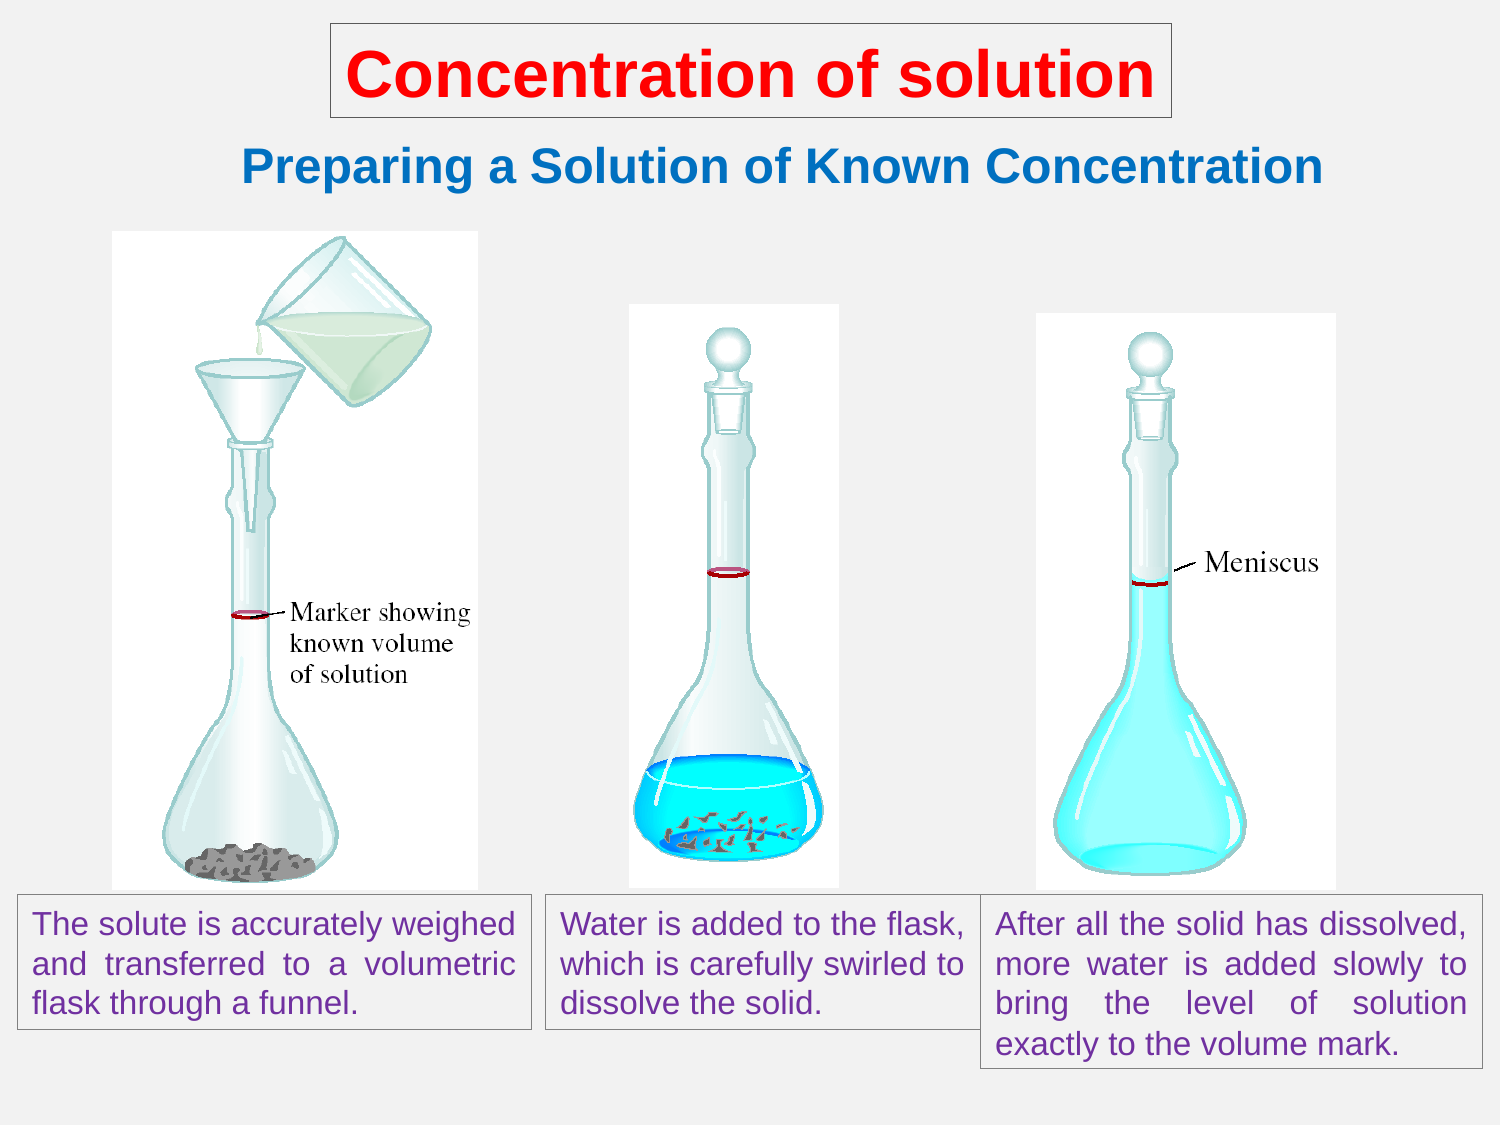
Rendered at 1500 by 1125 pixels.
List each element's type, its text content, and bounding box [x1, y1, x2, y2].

text_box Water is added to the flask, which is carefully swirled to dissolve the solid. [545, 894, 981, 1030]
text_box The solute is accurately weighed and transferred to a volumetric flask through a funnel. [17, 894, 532, 1030]
picture [112, 231, 478, 890]
picture [629, 304, 839, 888]
text_box Concentration of solution [330, 23, 1172, 118]
text_box After all the solid has dissolved, more water is added slowly to bring the level of solution exactly to the volume mark. [980, 894, 1483, 1069]
text_box Preparing a Solution of Known Concentration [226, 126, 1340, 201]
picture [1036, 313, 1336, 890]
